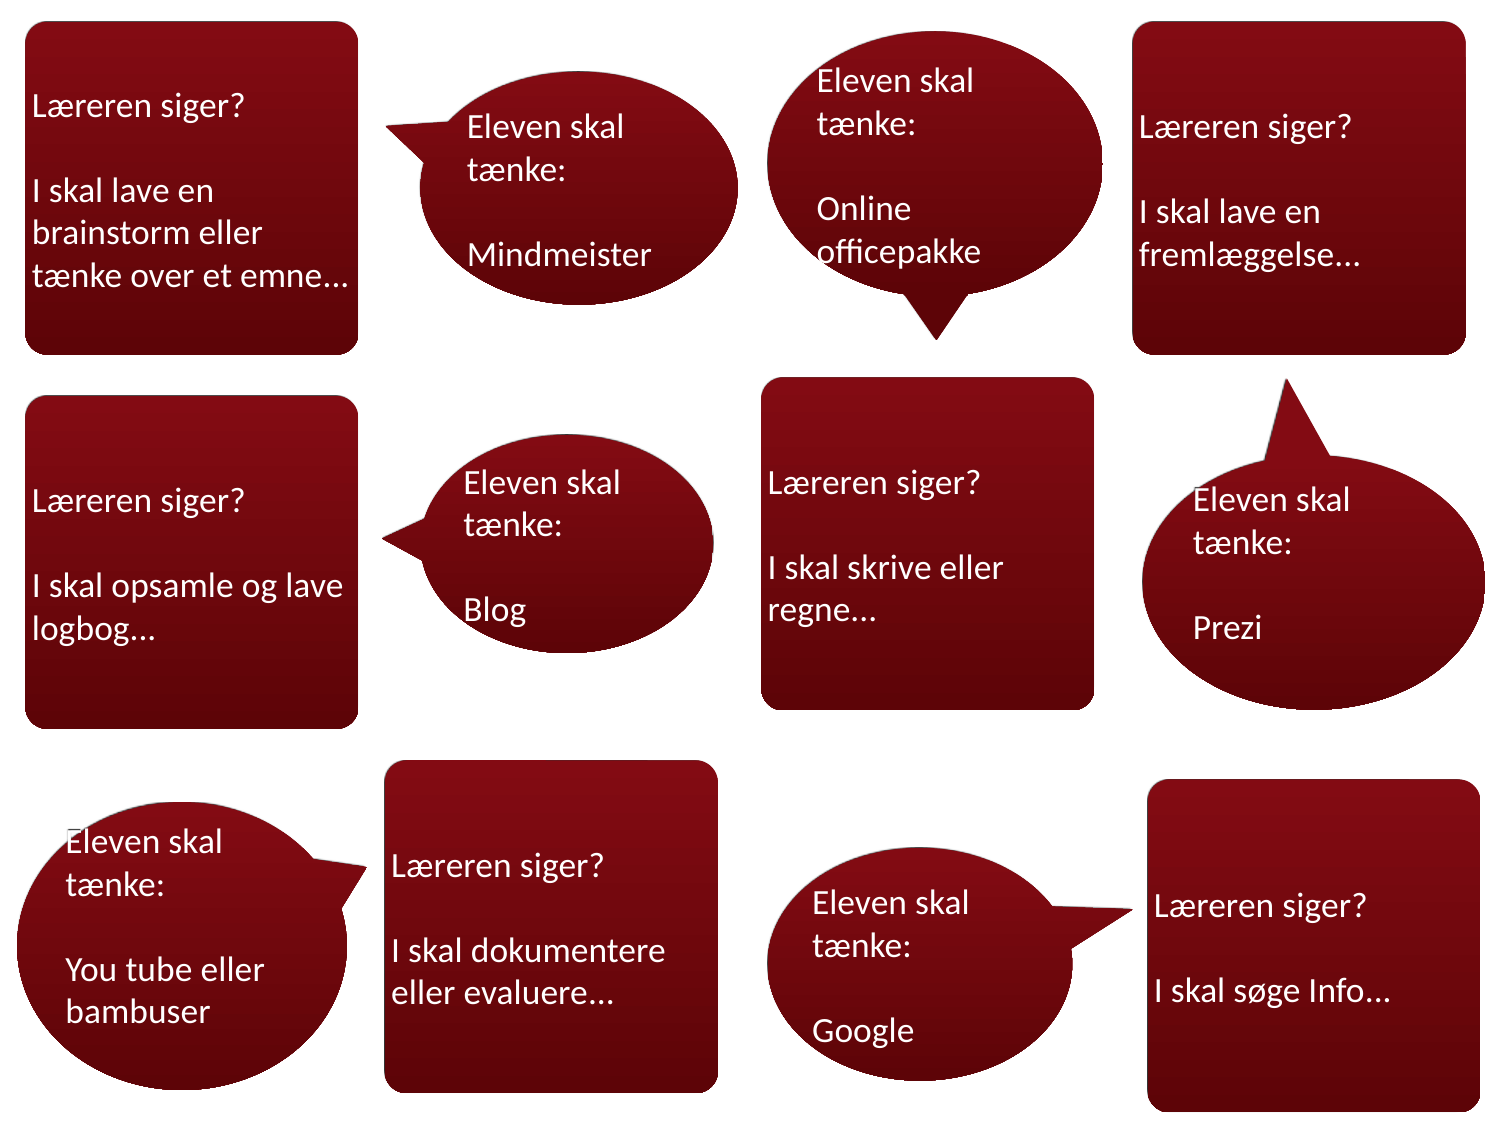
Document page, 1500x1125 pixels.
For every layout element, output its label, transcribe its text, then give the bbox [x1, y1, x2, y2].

text_box Læreren siger? I skal lave en fremlæggelse... [1132, 21, 1466, 355]
text_box Eleven skal tænke: Online officepakke [767, 31, 1103, 341]
text_box Eleven skal tænke: Blog [382, 434, 714, 654]
text_box Læreren siger? I skal dokumentere eller evaluere... [384, 760, 718, 1094]
text_box Eleven skal tænke: Google [767, 847, 1133, 1081]
text_box Læreren siger? I skal opsamle og lave logbog... [25, 395, 359, 729]
text_box Læreren siger? I skal lave en brainstorm eller tænke over et emne... [25, 21, 359, 355]
text_box Eleven skal tænke: Mindmeister [385, 71, 738, 305]
text_box Eleven skal tænke: Prezi [1142, 378, 1486, 710]
text_box Eleven skal tænke: You tube eller bambuser [17, 802, 367, 1091]
text_box Læreren siger? I skal skrive eller regne... [761, 377, 1095, 711]
text_box Læreren siger? I skal søge Info... [1147, 779, 1481, 1113]
